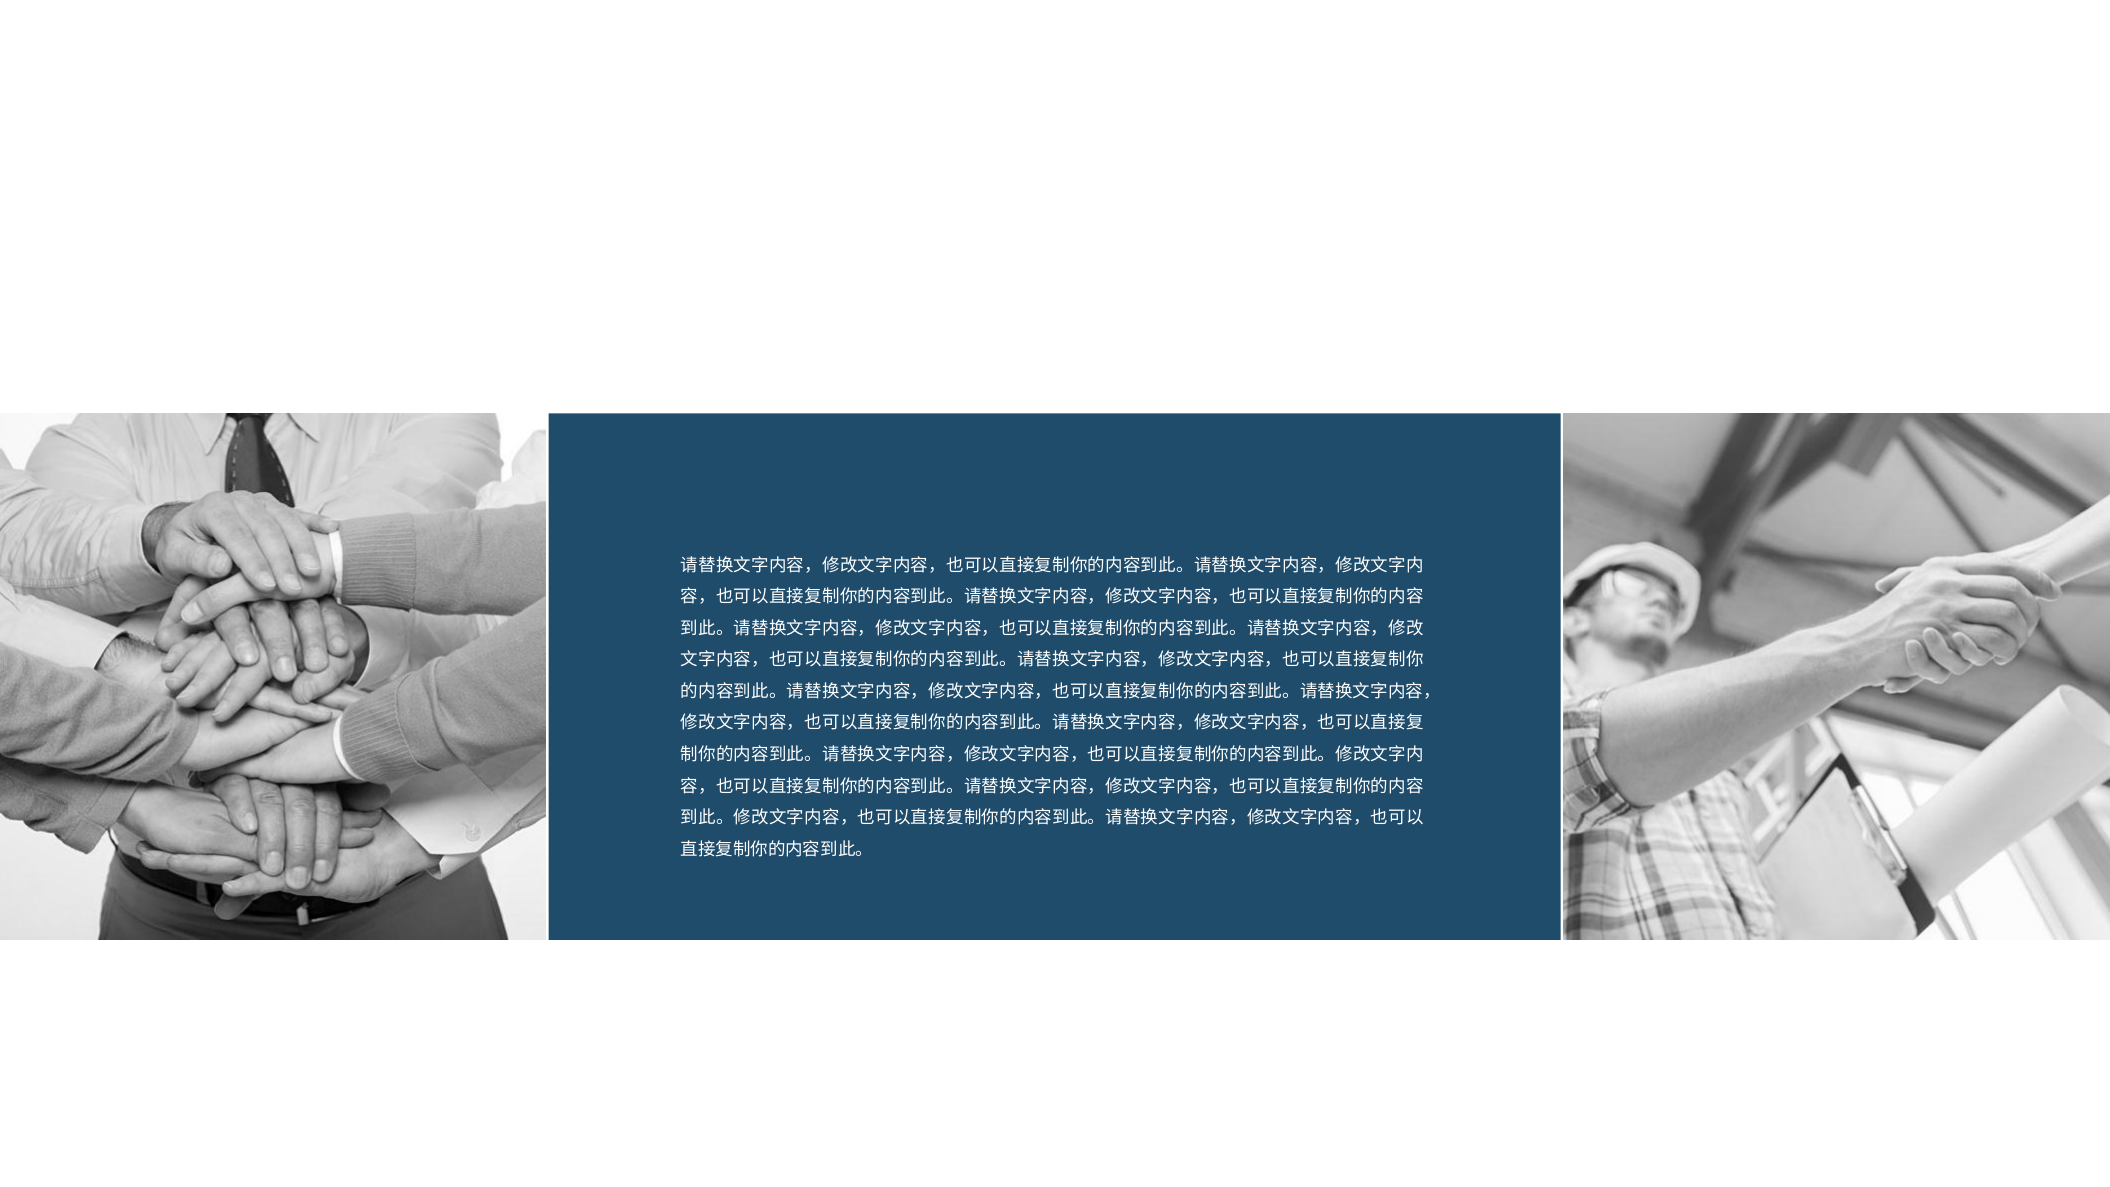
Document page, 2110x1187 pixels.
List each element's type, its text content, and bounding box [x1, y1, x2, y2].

text_box [1562, 412, 2110, 941]
text_box 请替换文字内容，修改文字内容，也可以直接复制你的内容到此。请替换文字内容，修改文字内容，也可以直接复制你的内容到此。请替换文字内容，修改文字内容，也可以直接复制你的内容到此。请替换文字内容，修改文字内容，也可以直接复制你的内容到此。请替换文字内容，修改文字内容，也可以直接复制你的内容到此。请替换文字内容，修改文字内容，也可以直接复制你的内容到此。请替换文字内容，修改文字内容，也可以直接复制你的内容到此。请替换文字内容，修改文字内容，也可以直接复制你的内容到此。请替换文字内容，修改文字内容，也可以直接复制你的内容到此。请替换文字内容，修改文字内容，也可以直接复制你的内容到此。修改文字内容，也可以直接复制你的内容到此。请替换文字内容，修改文字内容，也可以直接复制你的内容到此。修改文字内容，也可以直接复制你的内容到此。请替换文字内容，修改文字内容，也可以直接复制你的内容到此。 [680, 542, 1425, 859]
text_box [0, 412, 547, 941]
text_box [548, 412, 1562, 941]
